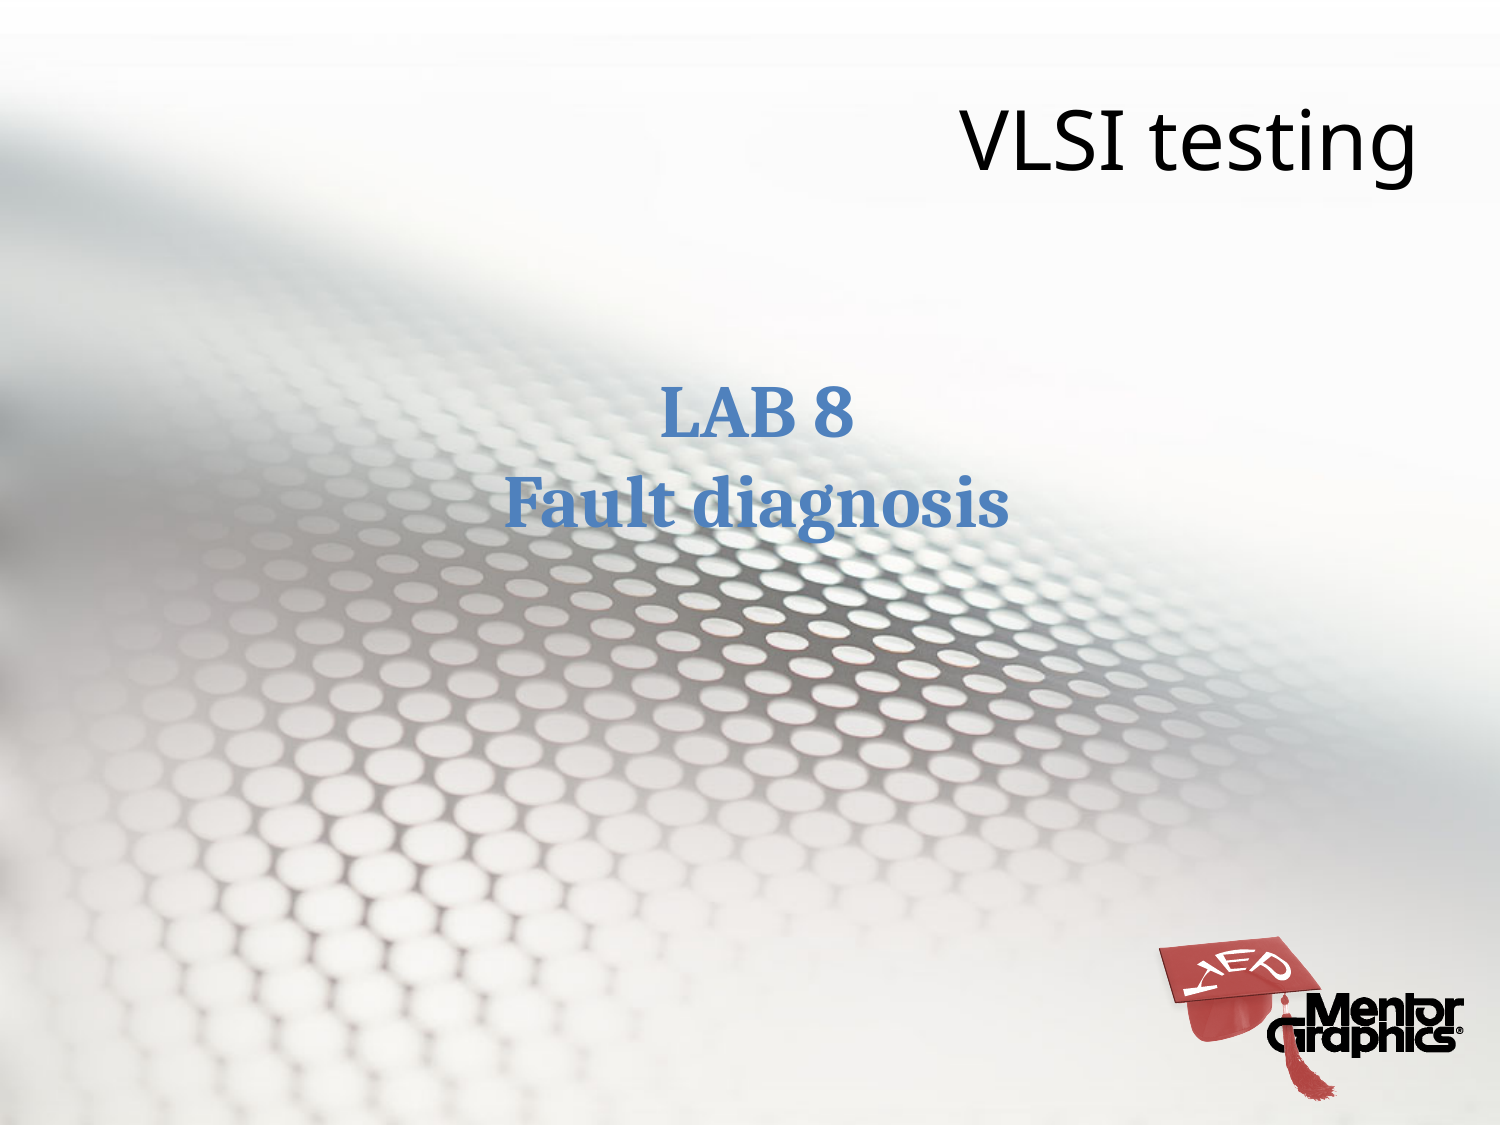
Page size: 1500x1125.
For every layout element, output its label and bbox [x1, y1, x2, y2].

title [404, 78, 1436, 197]
picture [0, 0, 1500, 341]
picture [0, 543, 1500, 1125]
text_box [1157, 935, 1464, 1104]
text_box [0, 341, 1500, 543]
